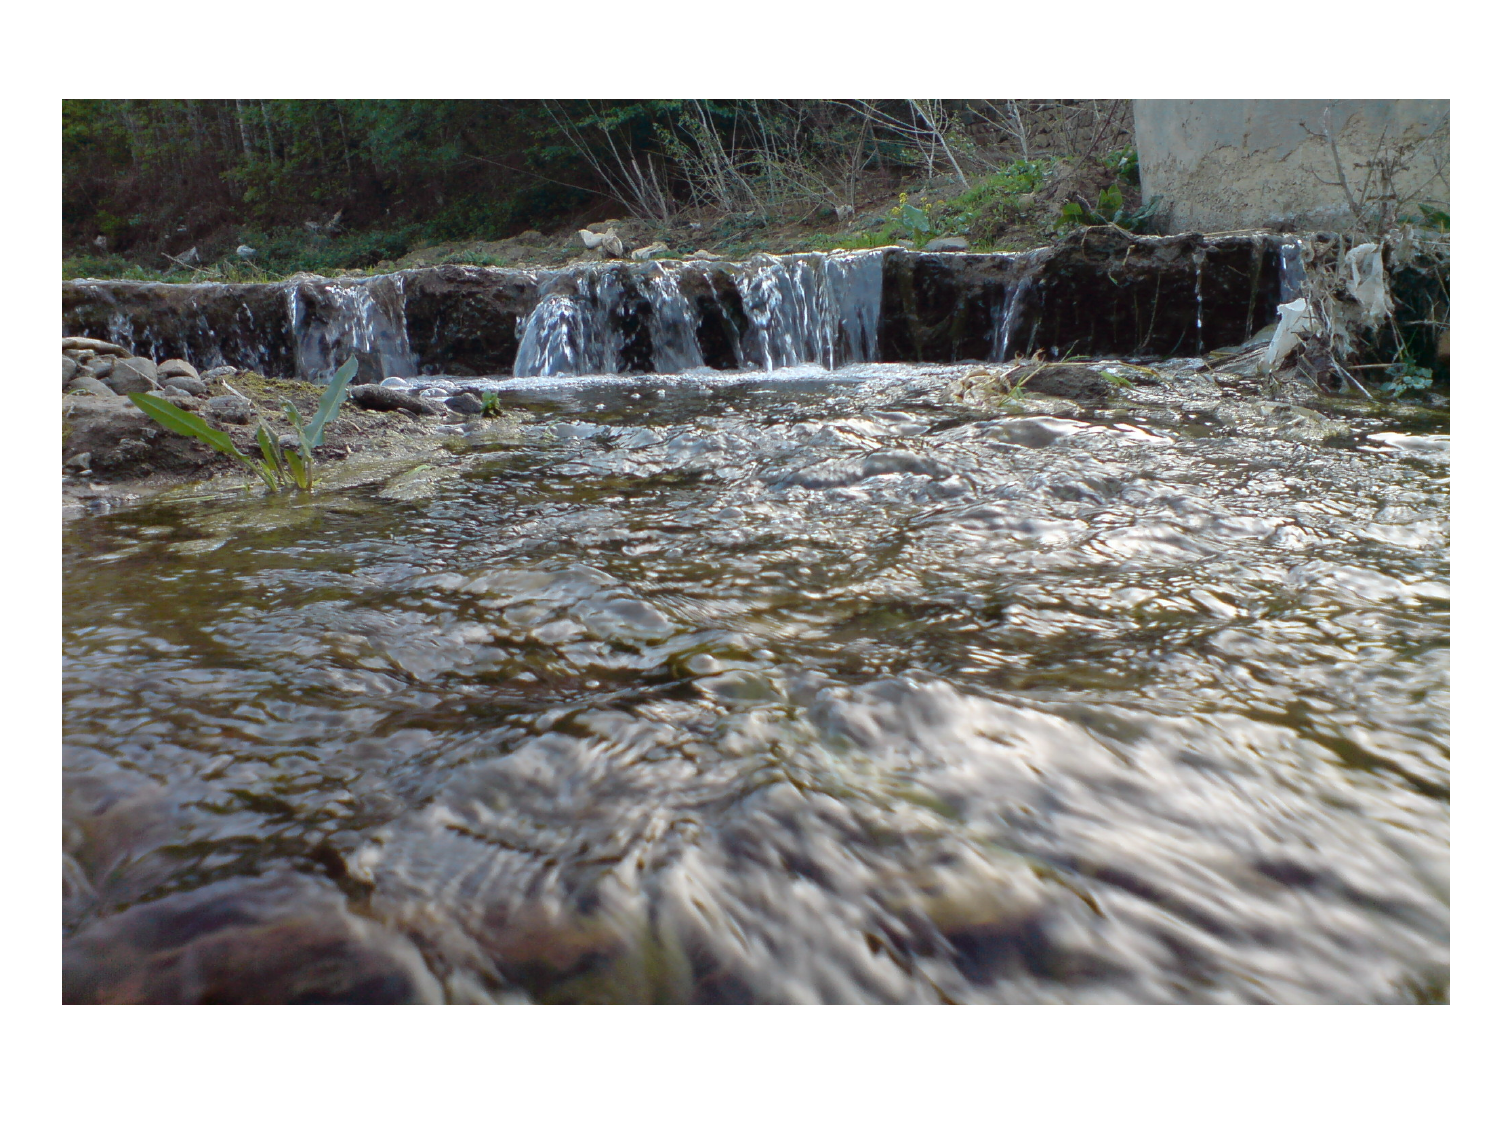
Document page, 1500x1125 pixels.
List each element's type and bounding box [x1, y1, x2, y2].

list [62, 99, 1451, 1006]
